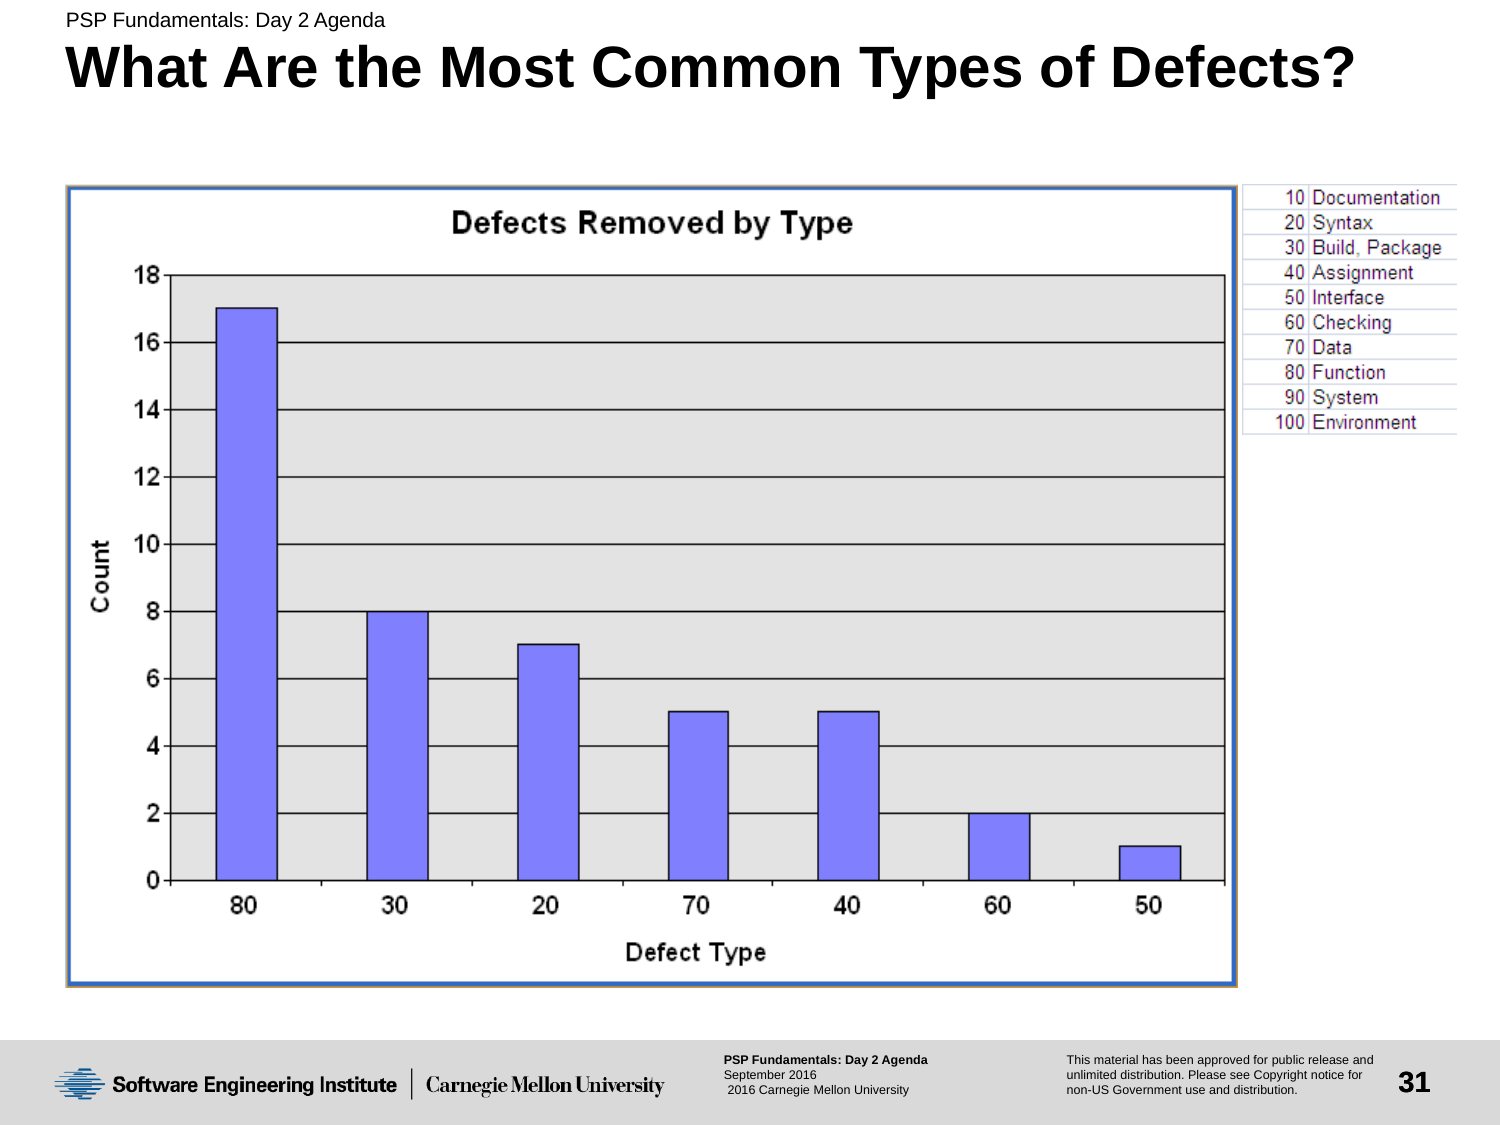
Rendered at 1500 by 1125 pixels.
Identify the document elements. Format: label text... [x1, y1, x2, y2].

picture [1242, 184, 1457, 438]
picture [46, 1061, 673, 1104]
picture [65, 184, 1238, 988]
title What Are the Most Common Types of Defects? [65, 37, 1430, 148]
